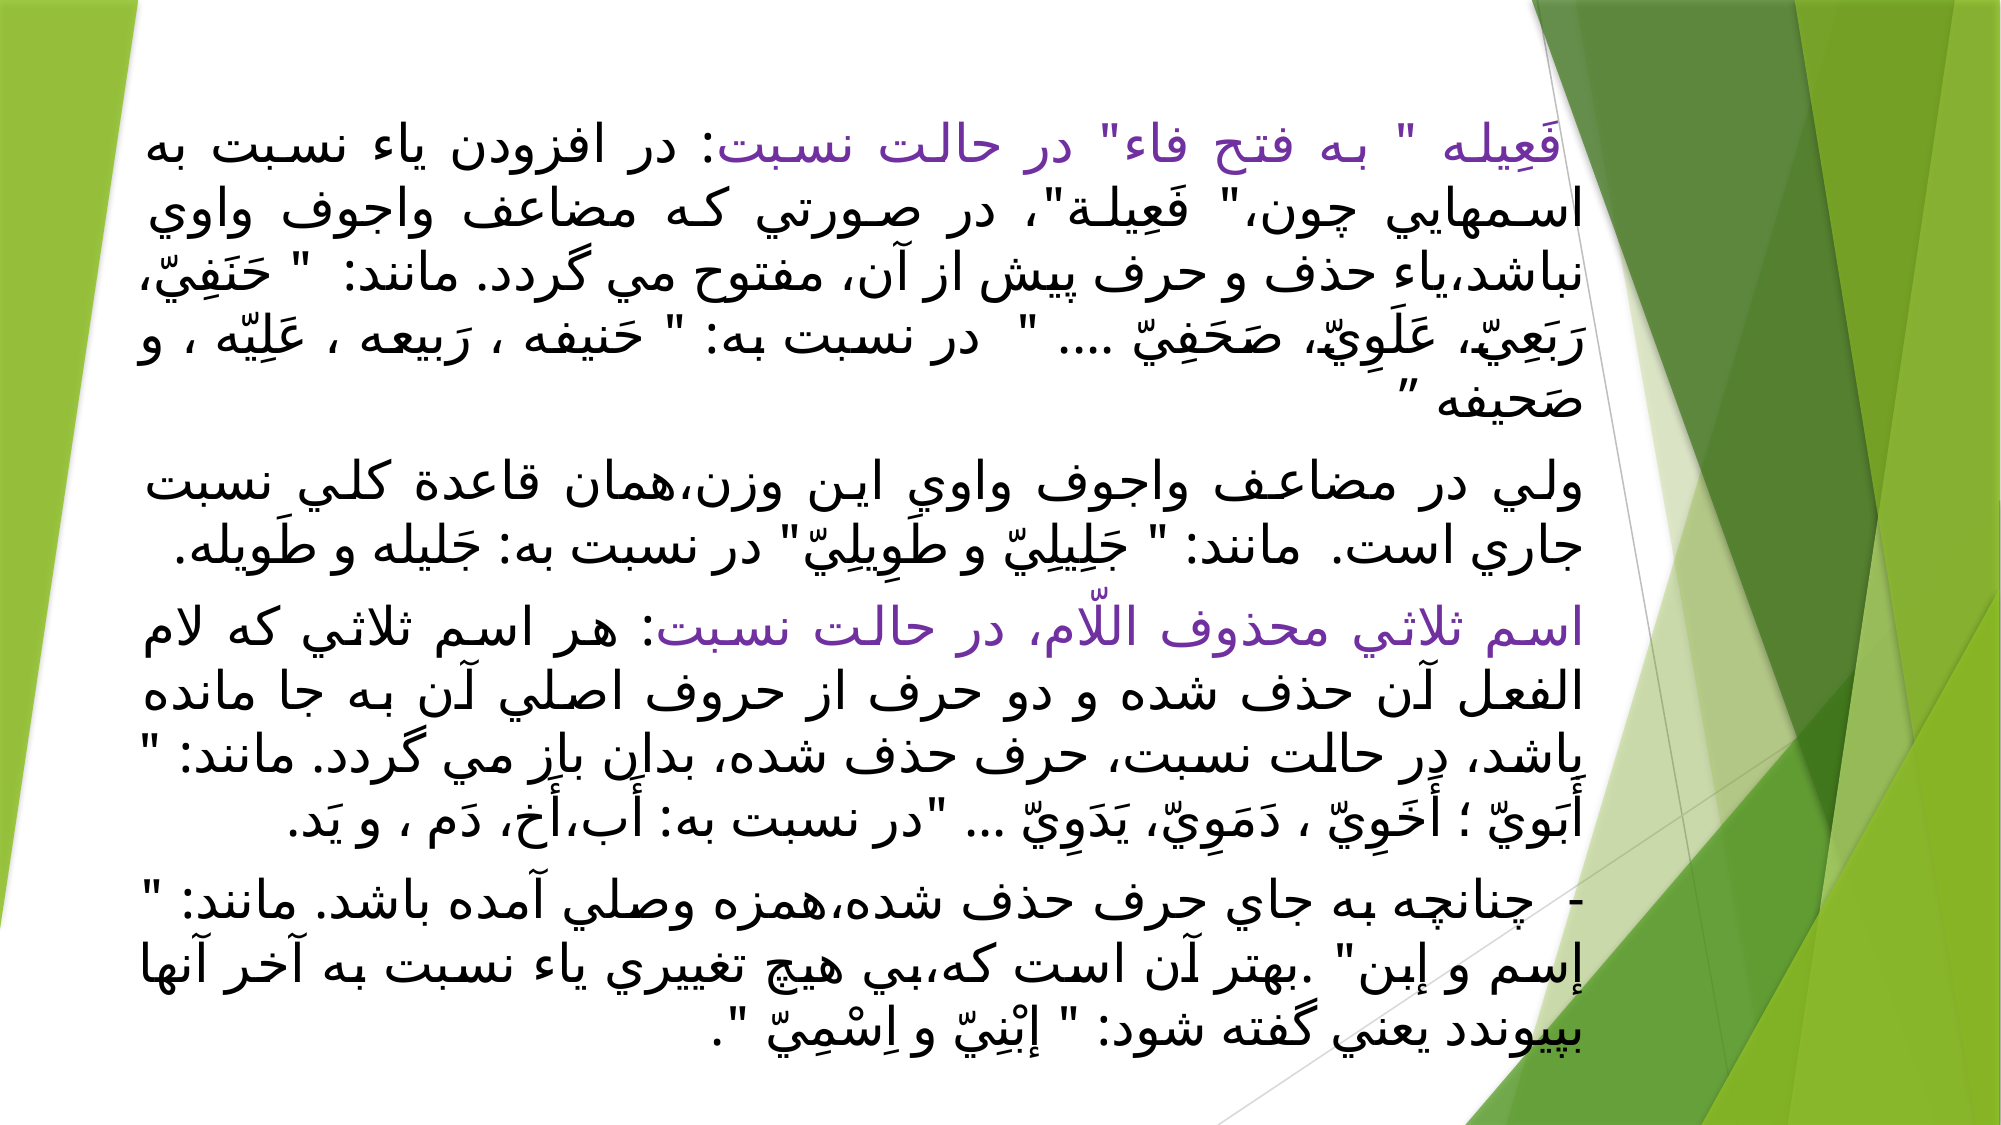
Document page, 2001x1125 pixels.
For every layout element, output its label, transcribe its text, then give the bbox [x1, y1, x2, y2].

subtitle فَعِيله " به فتح فاء" در حالت نسبت: در افزودن ياء نسبت به اسمهايي چون،" فَعِيلة"، در صورتي كه مضاعف واجوف واوي نباشد،ياء حذف و حرف پيش از آن، مفتوح مي گردد. مانند: " حَنَفِيّ، رَبَعِيّ، عَلَوِيّ، صَحَفِيّ .... " در نسبت به: " حَنيفه ، رَبيعه ، عَلِيّه ، و صَحيفه ” ولي در مضاعف واجوف واوي اين وزن،همان قاعدة كلي نسبت جاري است. مانند: " جَلِيلِيّ و طَوِيلِيّ" در نسبت به: جَليله و طَويله. اسم ثلاثي محذوف اللّام، در حالت نسبت: هر اسم ثلاثي كه لام الفعل آن حذف شده و دو حرف از حروف اصلي آن به جا مانده باشد، در حالت نسبت، حرف حذف شده، بدان باز مي گردد. مانند: " أَبَويّ ؛ أَخَوِيّ ، دَمَوِيّ، يَدَوِيّ ... "در نسبت به: أَب،أَخ، دَم ، و يَد. - چنانچه به جاي حرف حذف شده،همزه وصلي آمده باشد. مانند: " ﺇسم و ﺇبن" .بهتر آن است كه،بي هيچ تغييري ياء نسبت به آخر آنها بپيوندد يعني گفته شود: " ﺇبْنِيّ و اِسْمِيّ ". [121, 102, 1601, 1081]
